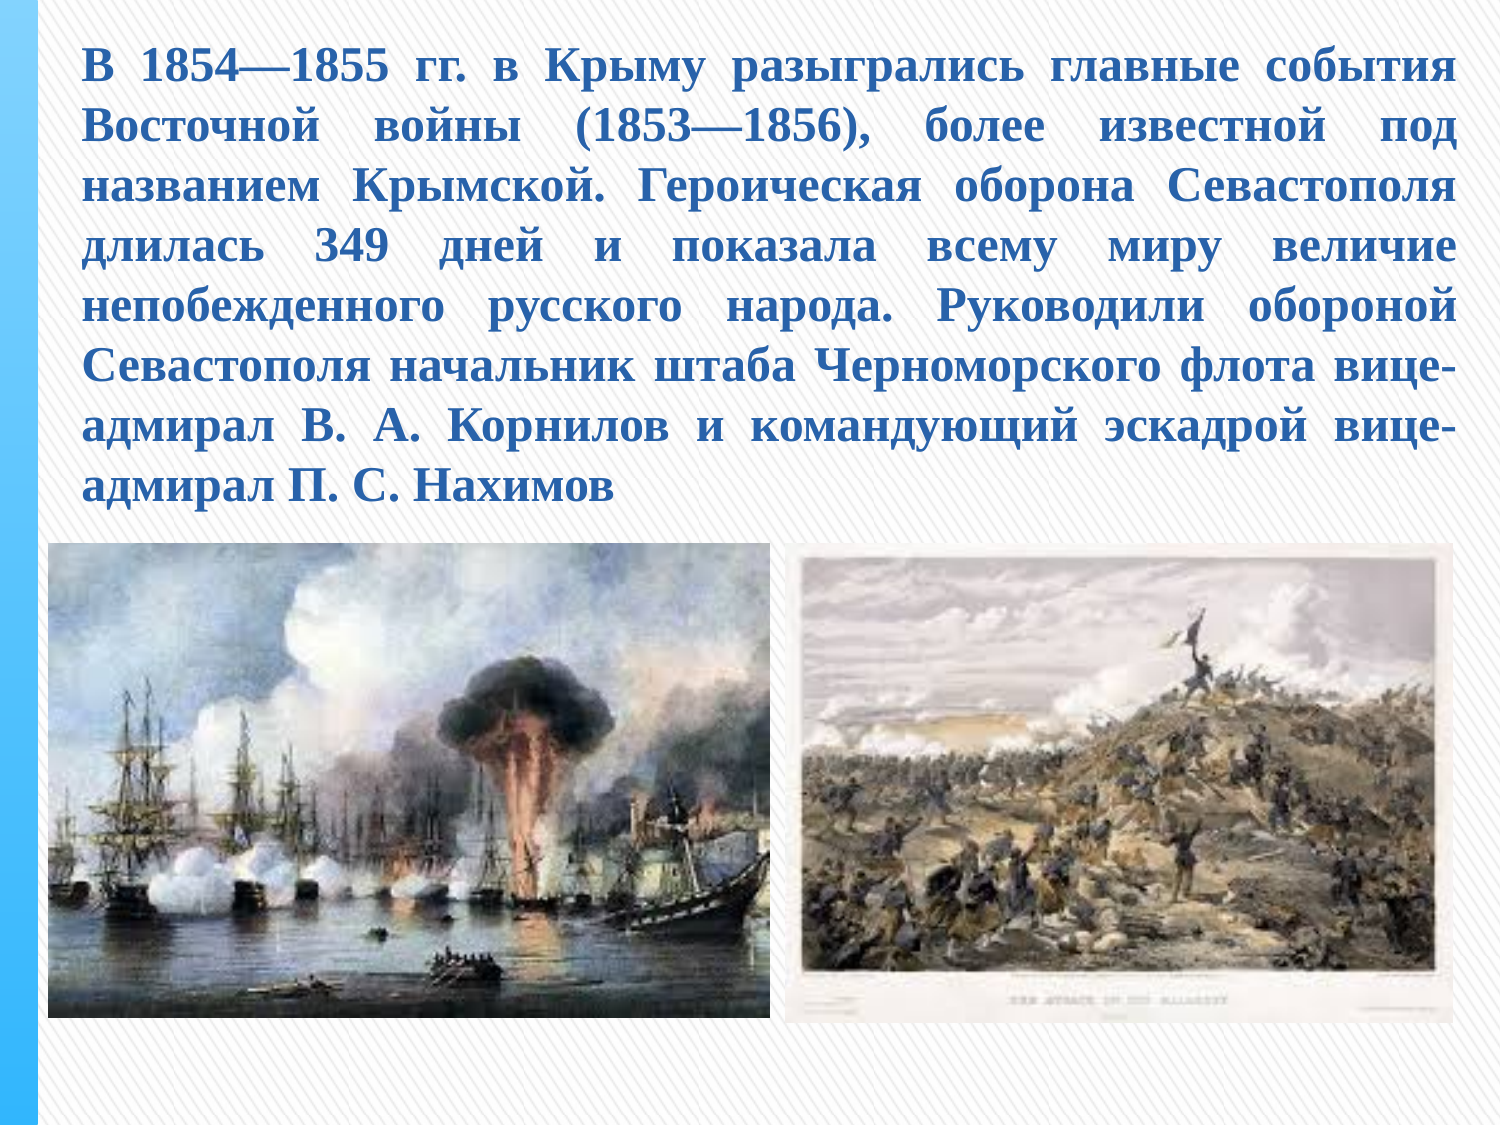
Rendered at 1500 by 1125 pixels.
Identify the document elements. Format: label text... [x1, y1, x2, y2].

picture [37, 0, 1500, 1125]
text_box В 1854—1855 гг. в Крыму разыгрались главные события Восточной войны (1853—1856), более известной под названием Крымской. Героическая оборона Севастополя длилась 349 дней и показала всему миру величие непобежденного русского народа. Руководили обороной Севастополя начальник штаба Черноморского флота вице-адмирал В. А. Корнилов и командующий эскадрой вице-адмирал П. С. Нахимов [66, 23, 1473, 455]
